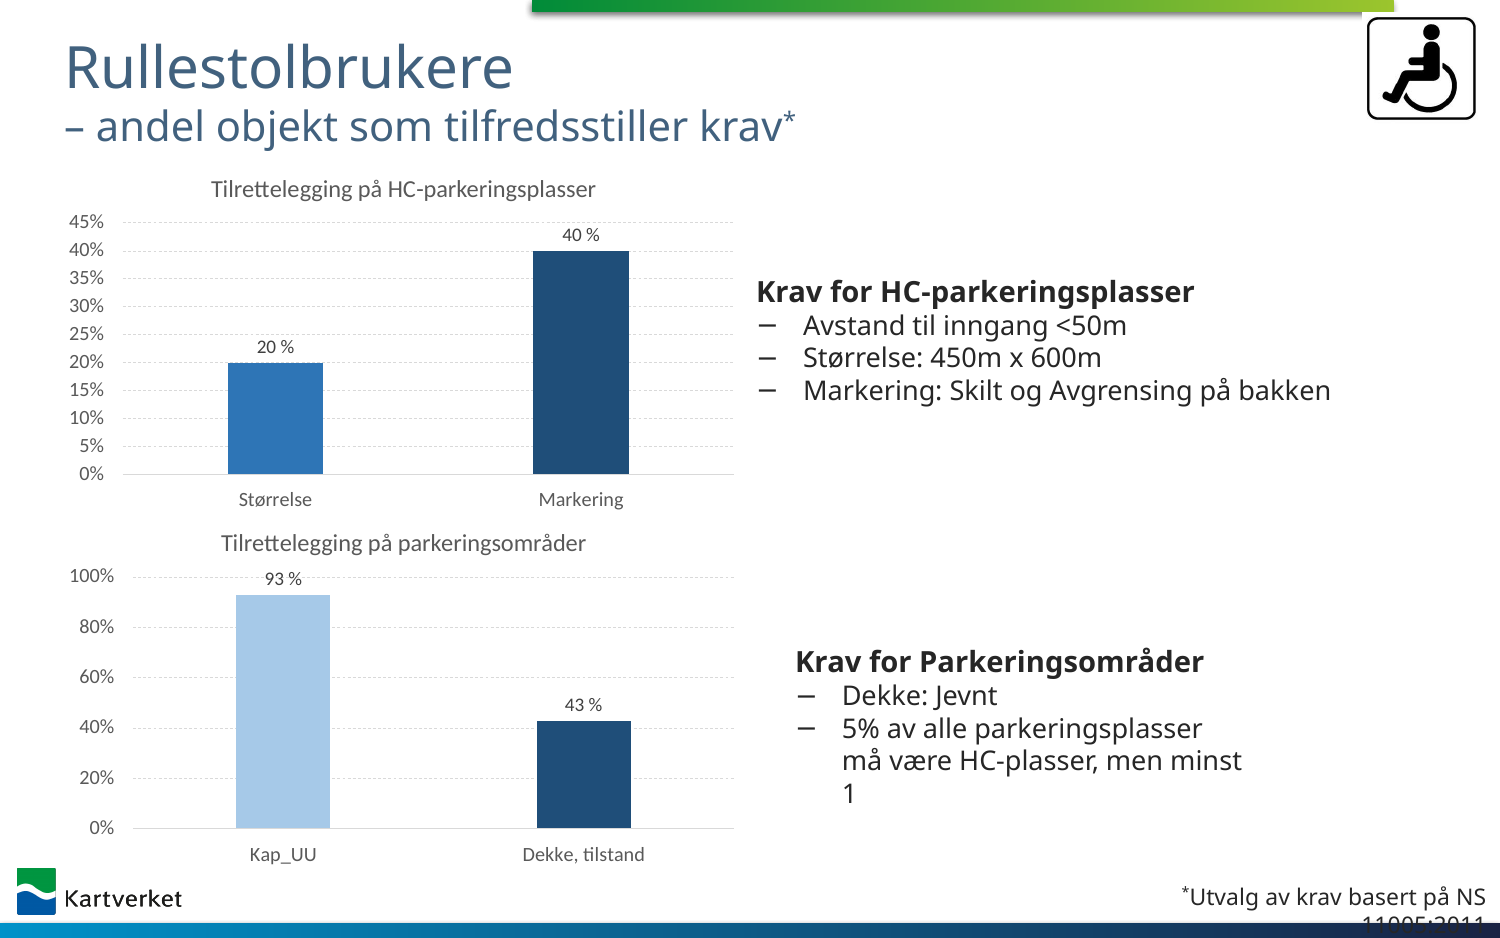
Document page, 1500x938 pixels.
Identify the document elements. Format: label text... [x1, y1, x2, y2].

picture [1362, 12, 1481, 126]
picture [62, 166, 746, 519]
text_box Rullestolbrukere – andel objekt som tilfredsstiller krav* [49, 25, 1431, 158]
text_box Krav for HC-parkeringsplasser Avstand til inngang <50m Størrelse: 450m x 600m Markering: Skilt og Avgrensing på bakken [750, 265, 1346, 413]
text_box *Utvalg av krav basert på NS 11005:2011 [1068, 873, 1500, 938]
text_box Krav for Parkeringsområder Dekke: Jevnt 5% av alle parkeringsplasser må være HC-plasser, men minst 1 [780, 636, 1261, 816]
picture [62, 520, 746, 874]
